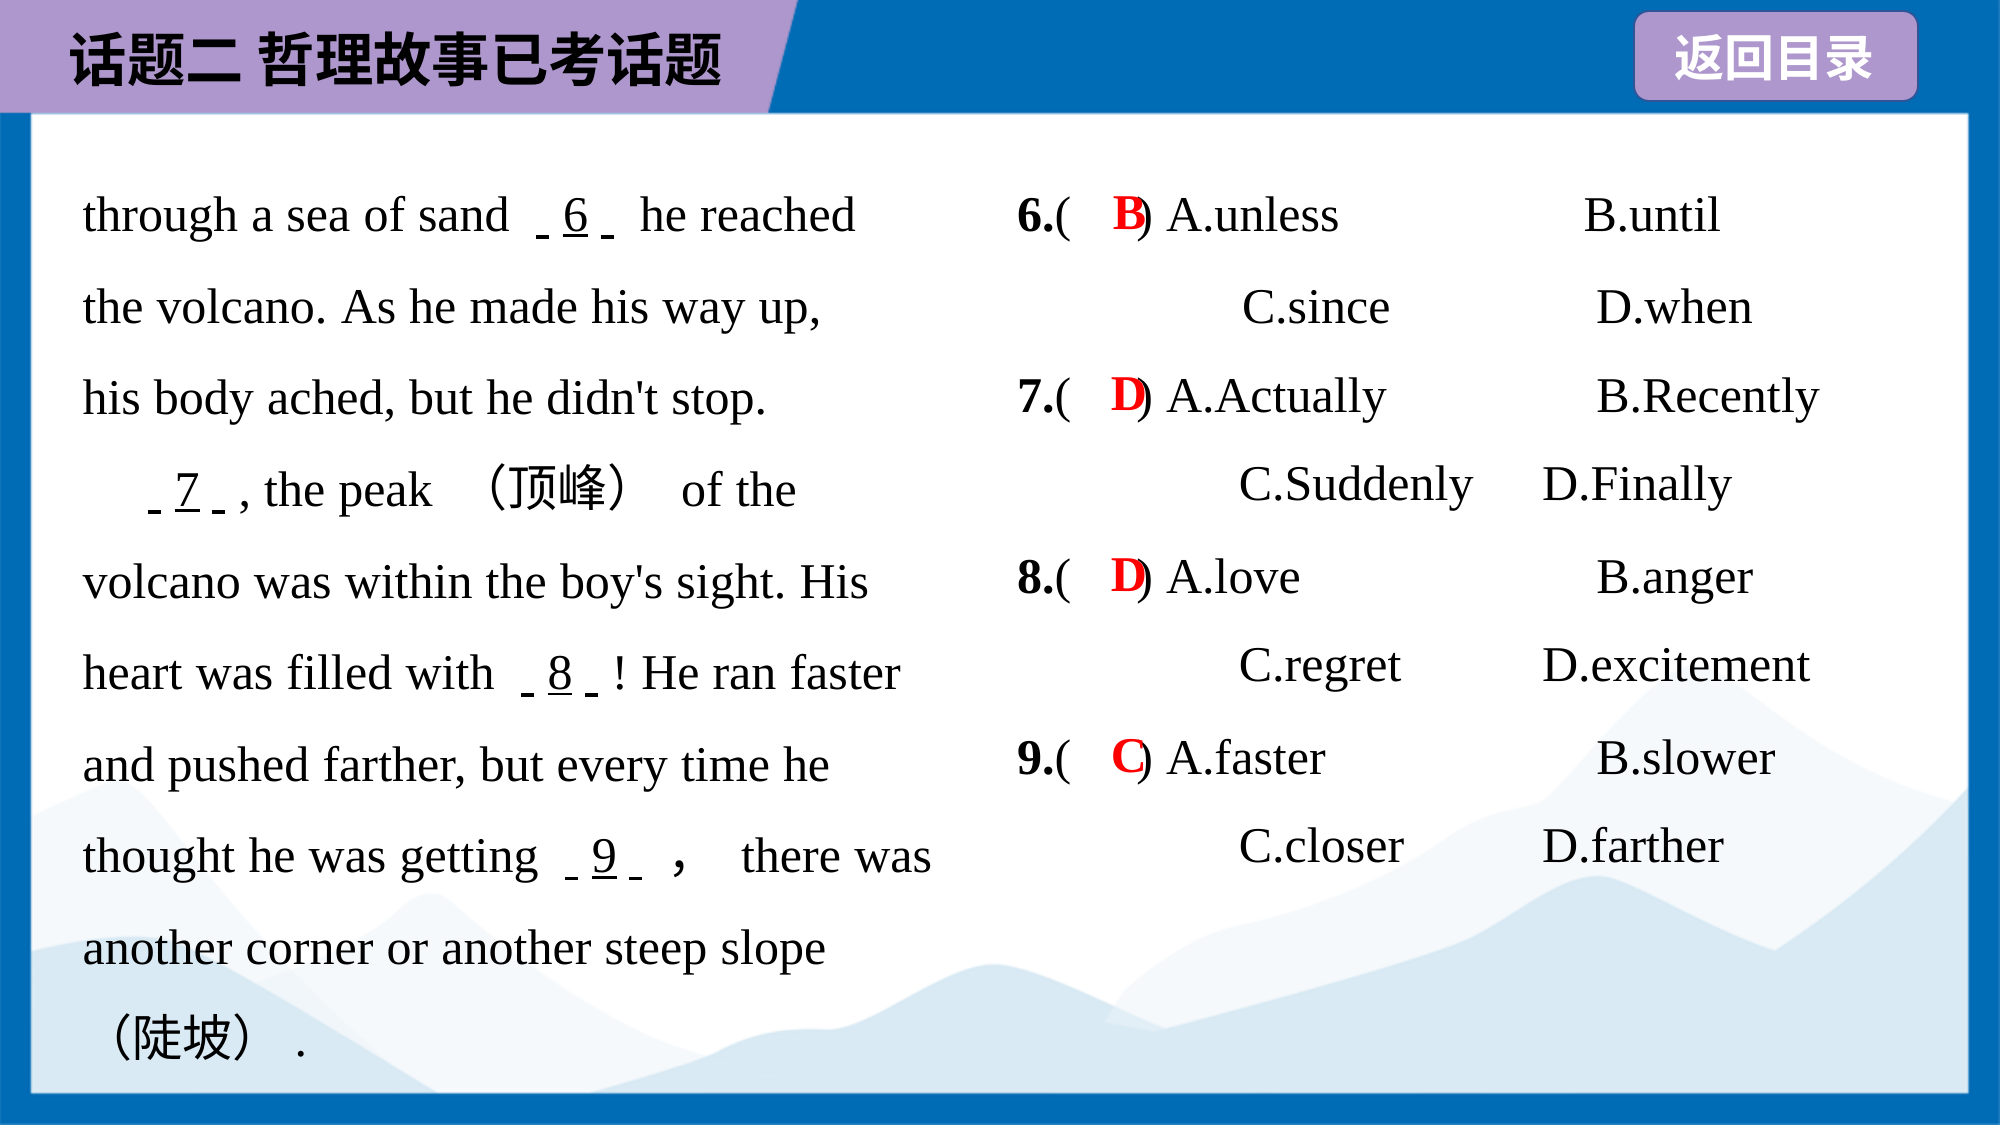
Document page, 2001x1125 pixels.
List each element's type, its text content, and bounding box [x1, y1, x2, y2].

text_box C [1092, 694, 1165, 773]
text_box 9.( ) A.faster B.slower C.closer D.farther [1016, 692, 1919, 863]
text_box through a sea of sand . .6. . he reached the volcano. As he made his way up, his body ached, but he didn't stop. . .7. ., the peak （顶峰） of the volcano was within the boy's sight. His heart was filled with . .8. .! He ran faster and pushed farther, but every time he thought he was getting . .9. .， there was another corner or another steep slope （陡坡）. [82, 149, 984, 1067]
text_box 7.( ) A.Actually B.Recently C.Suddenly D.Finally [1016, 330, 1919, 501]
text_box B [1094, 151, 1165, 230]
text_box D [1092, 332, 1165, 411]
text_box 6.( ) A.unless B.until C.since D.when [1016, 149, 1919, 320]
text_box 8.( ) A.love B.anger C.regret D.excitement [1016, 511, 1919, 682]
picture [0, 0, 2000, 1125]
text_box D [1092, 513, 1165, 592]
